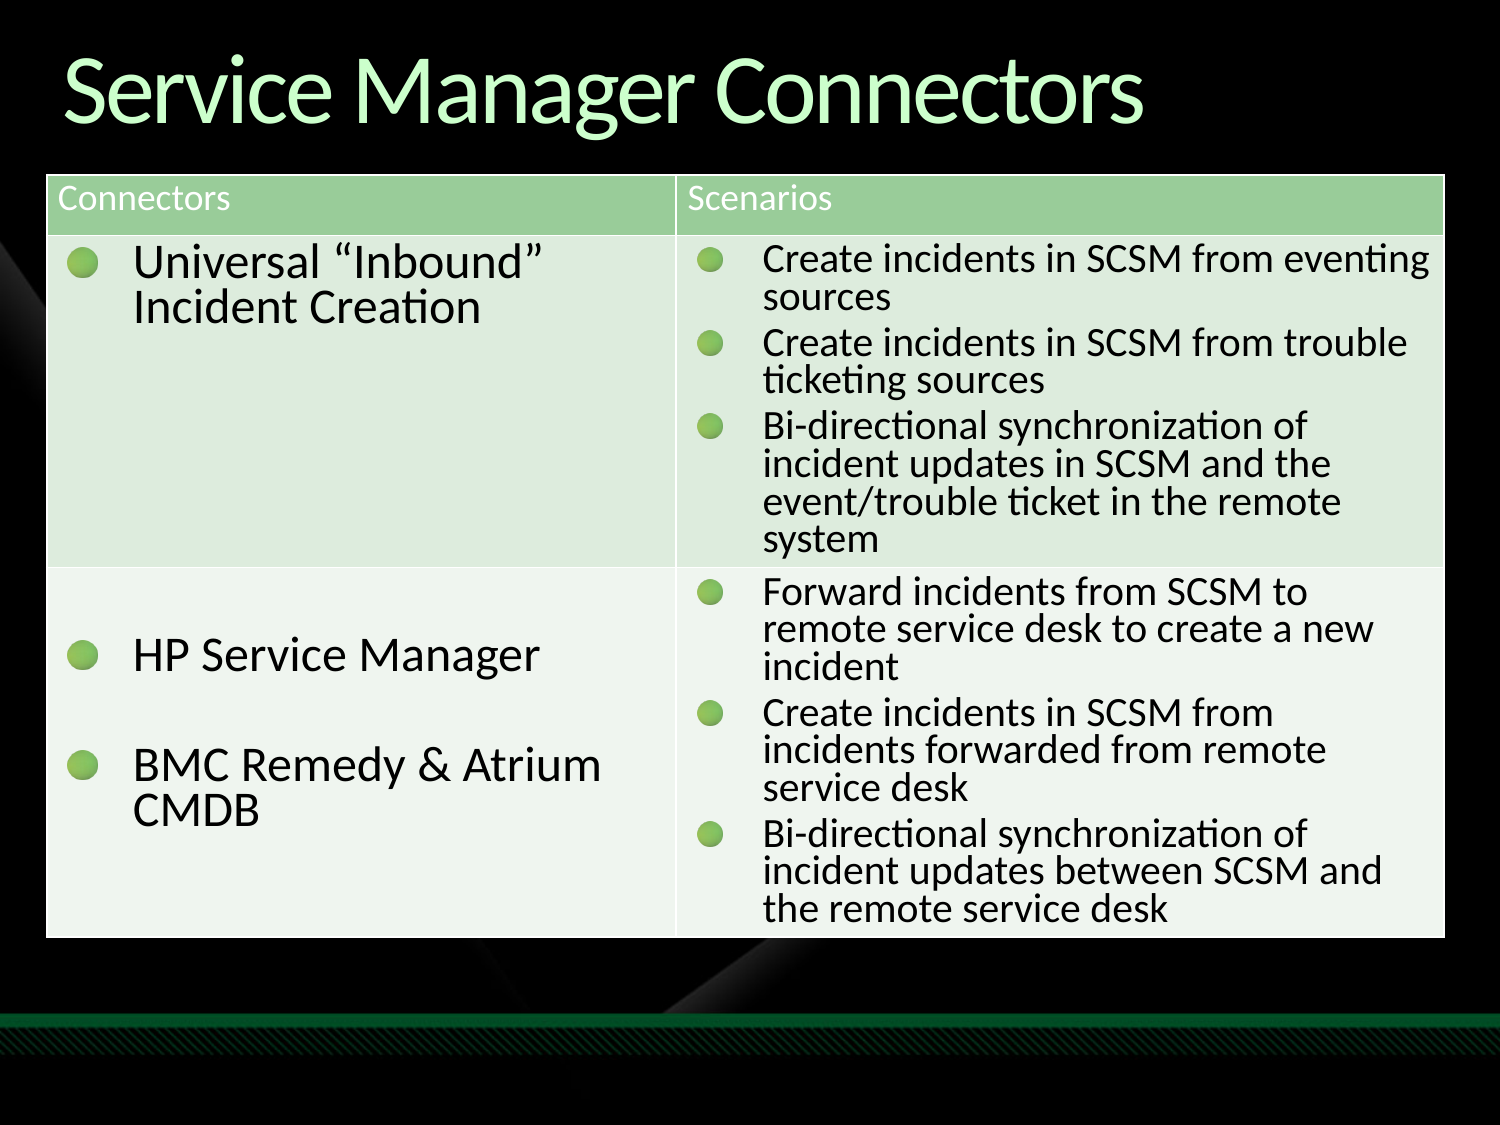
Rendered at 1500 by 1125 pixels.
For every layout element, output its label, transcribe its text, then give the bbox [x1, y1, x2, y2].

title Service Manager Connectors [62, 37, 1438, 147]
table_header Connectors [48, 176, 675, 235]
table_header Scenarios [677, 176, 1443, 235]
table_cell HP Service Manager BMC Remedy & Atrium CMDB [48, 568, 675, 936]
table_cell Forward incidents from SCSM to remote service desk to create a new incident Create incidents in SCSM from incidents forwarded from remote service desk Bi-directional synchronization of incident updates between SCSM and the remote service desk [677, 568, 1443, 936]
table_cell Universal “Inbound” Incident Creation [48, 236, 675, 567]
table_cell Create incidents in SCSM from eventing sources Create incidents in SCSM from trouble ticketing sources Bi-directional synchronization of incident updates in SCSM and the event/trouble ticket in the remote system [677, 236, 1443, 567]
picture [0, 0, 1500, 1125]
